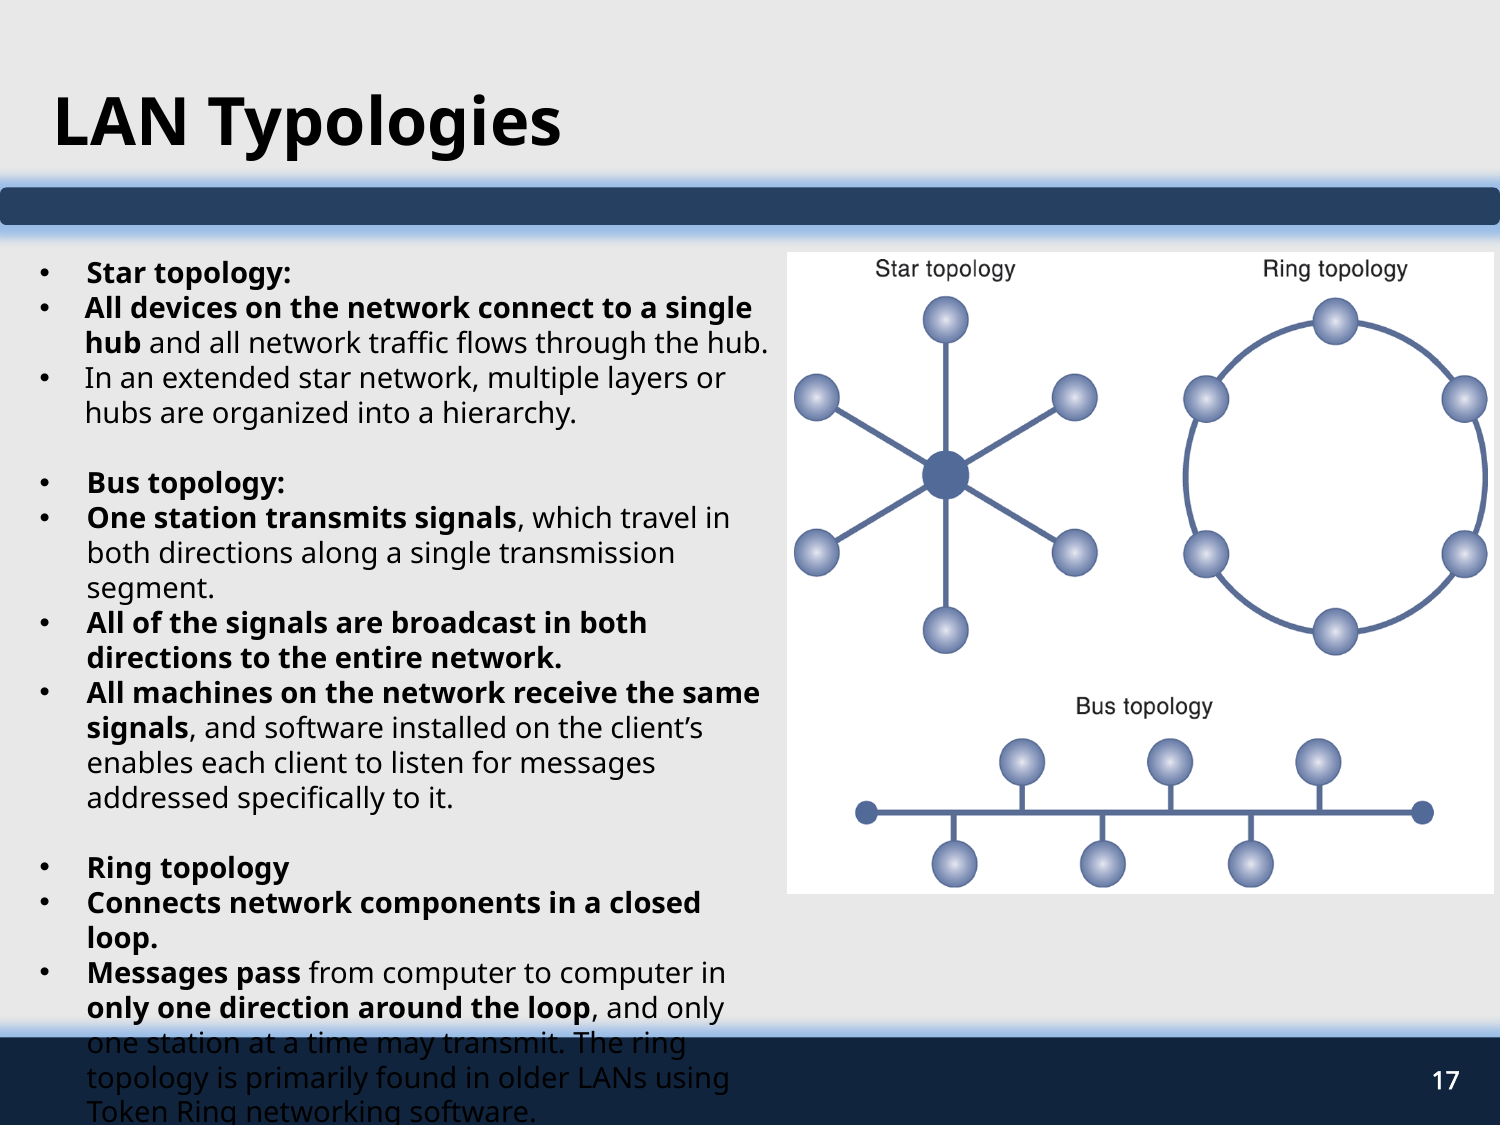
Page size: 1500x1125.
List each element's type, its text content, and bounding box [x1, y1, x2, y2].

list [786, 252, 1495, 894]
text_box Star topology: All devices on the network connect to a single hub and all network traffic flows through the hub. In an extended star network, multiple layers or hubs are organized into a hierarchy. Bus topology: One station transmits signals, which travel in both directions along a single transmission segment. All of the signals are broadcast in both directions to the entire network. All machines on the network receive the same signals, and software installed on the client’s enables each client to listen for messages addressed specifically to it. Ring topology Connects network components in a closed loop. Messages pass from computer to computer in only one direction around the loop, and only one station at a time may transmit. The ring topology is primarily found in older LANs using Token Ring networking software. [24, 247, 788, 1125]
title LAN Typologies [37, 62, 1338, 176]
slide_number 17 [1412, 1050, 1475, 1113]
